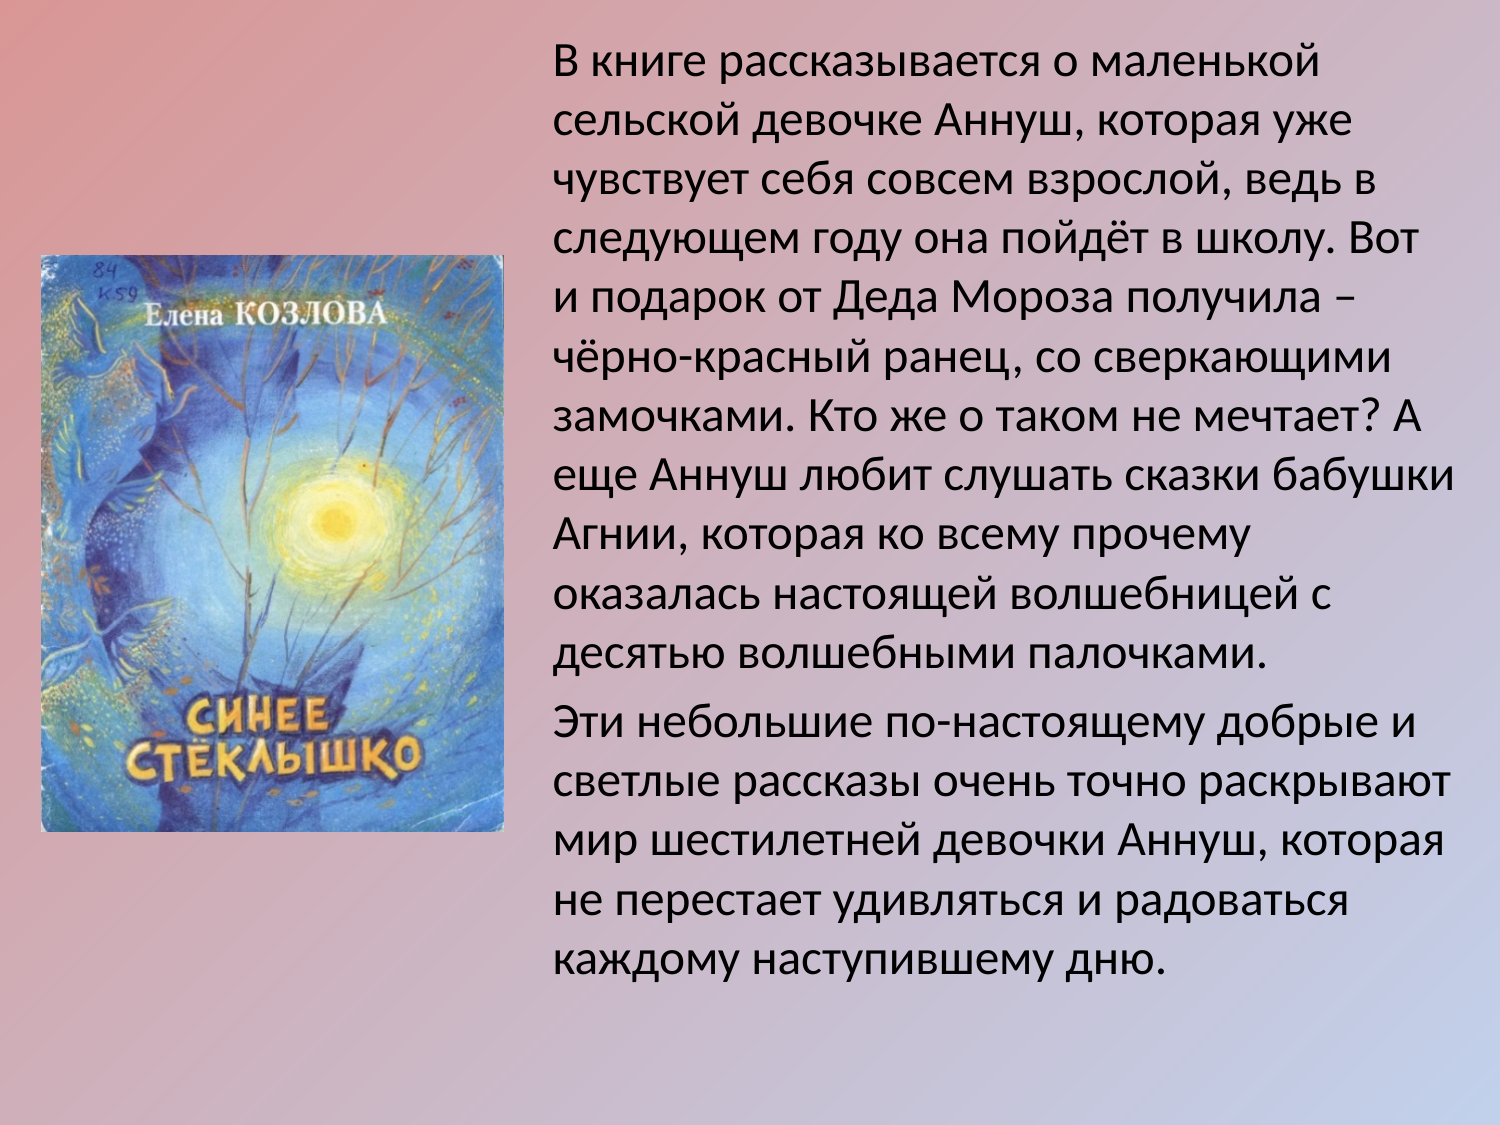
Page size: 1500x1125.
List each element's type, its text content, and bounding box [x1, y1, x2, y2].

list В книге рассказывается о маленькой сельской девочке Аннуш, которая уже чувствует себя совсем взрослой, ведь в следующем году она пойдёт в школу. Вот и подарок от Деда Мороза получила – чёрно-красный ранец, со сверкающими замочками. Кто же о таком не мечтает? А еще Аннуш любит слушать сказки бабушки Агнии, которая ко всему прочему оказалась настоящей волшебницей с десятью волшебными палочками. Эти небольшие по-настоящему добрые и светлые рассказы очень точно раскрывают мир шестилетней девочки Аннуш, которая не перестает удивляться и радоваться каждому наступившему дню. [537, 19, 1471, 1106]
picture [40, 255, 505, 832]
